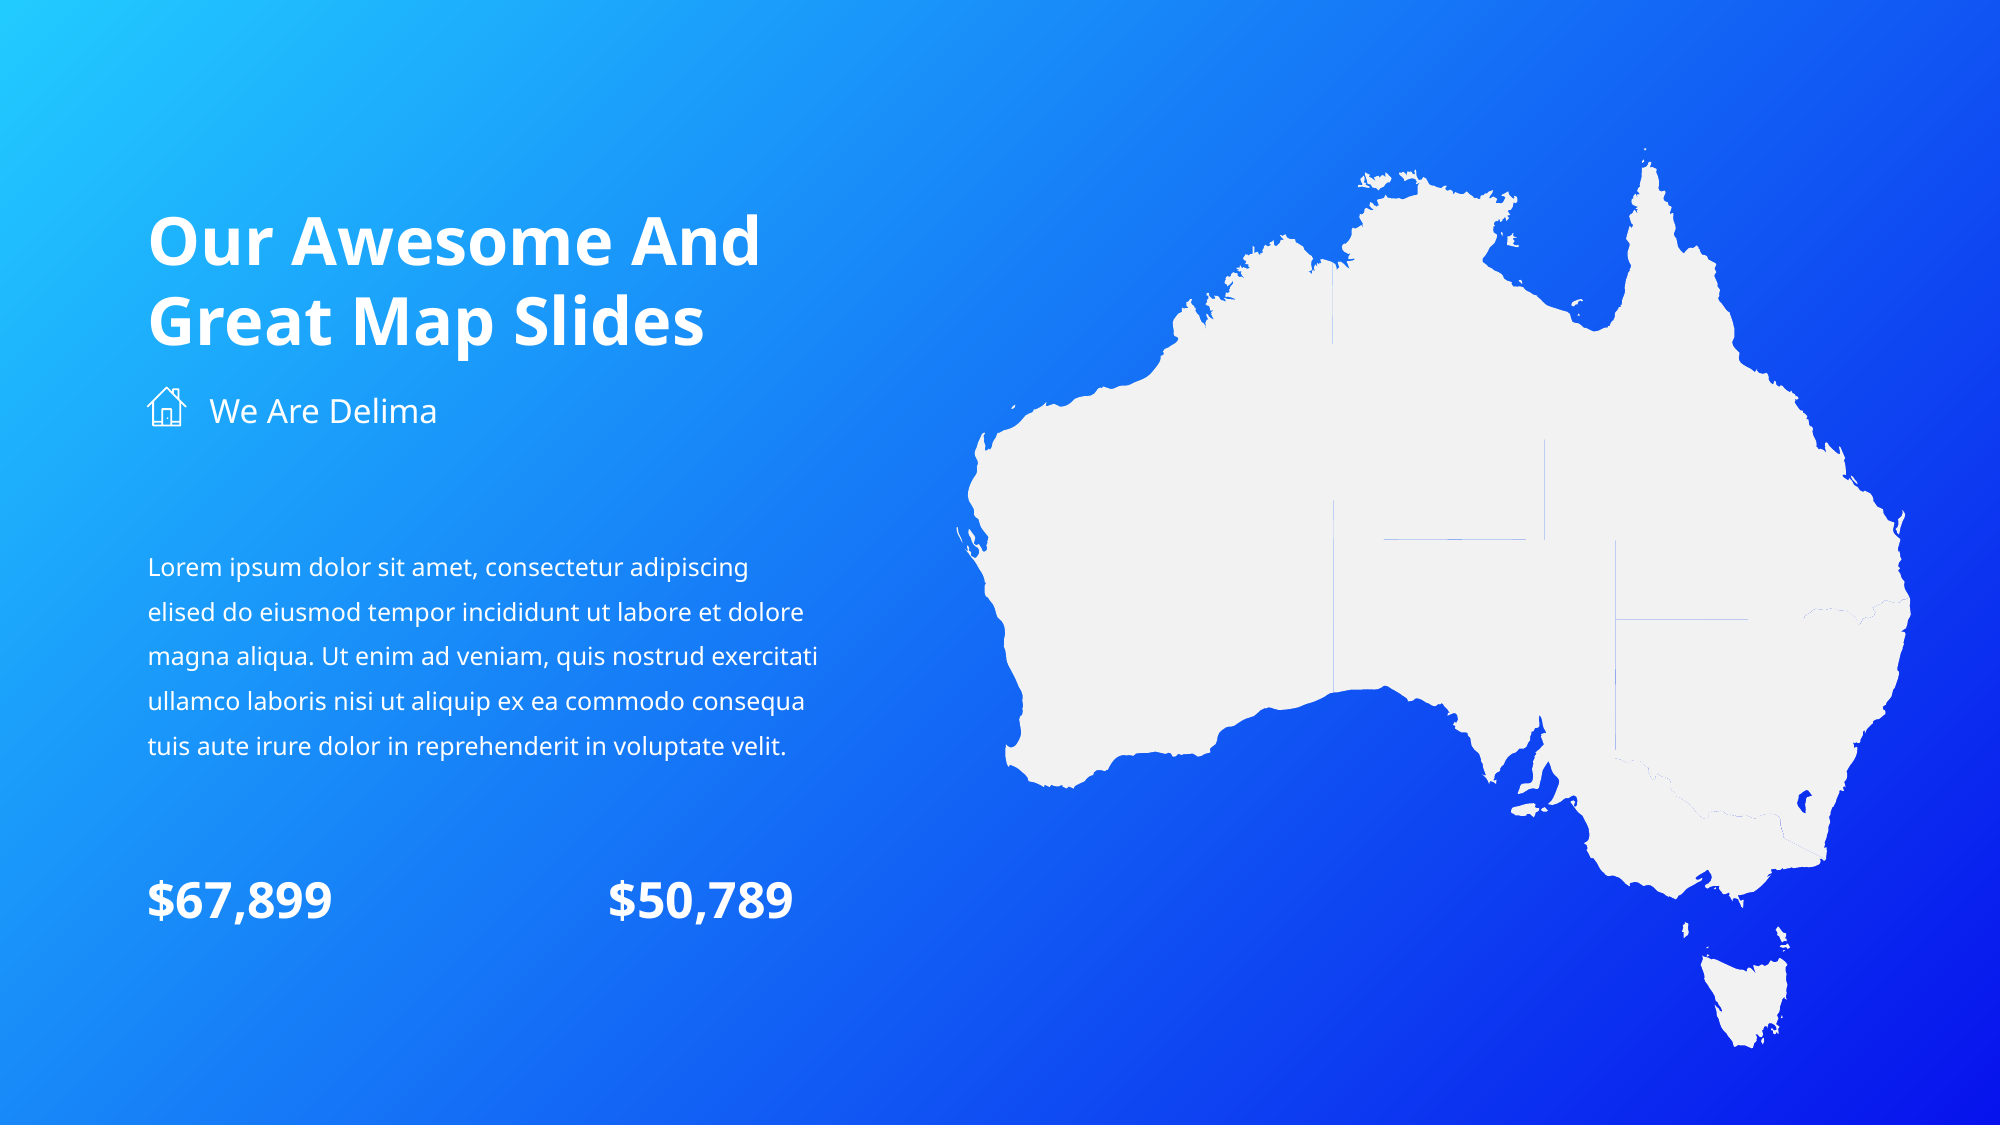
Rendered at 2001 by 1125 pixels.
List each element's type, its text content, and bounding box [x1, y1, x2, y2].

text_box $50,789 [594, 861, 872, 937]
text_box [0, 0, 2000, 1125]
text_box $67,899 [132, 861, 410, 937]
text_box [956, 148, 1911, 1049]
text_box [132, 191, 827, 439]
text_box Lorem ipsum dolor sit amet, consectetur adipiscing elised do eiusmod tempor incididunt ut labore et dolore magna aliqua. Ut enim ad veniam, quis nostrud exercitati ullamco laboris nisi ut aliquip ex ea commodo consequa tuis aute irure dolor in reprehenderit in voluptate velit. [132, 528, 841, 768]
